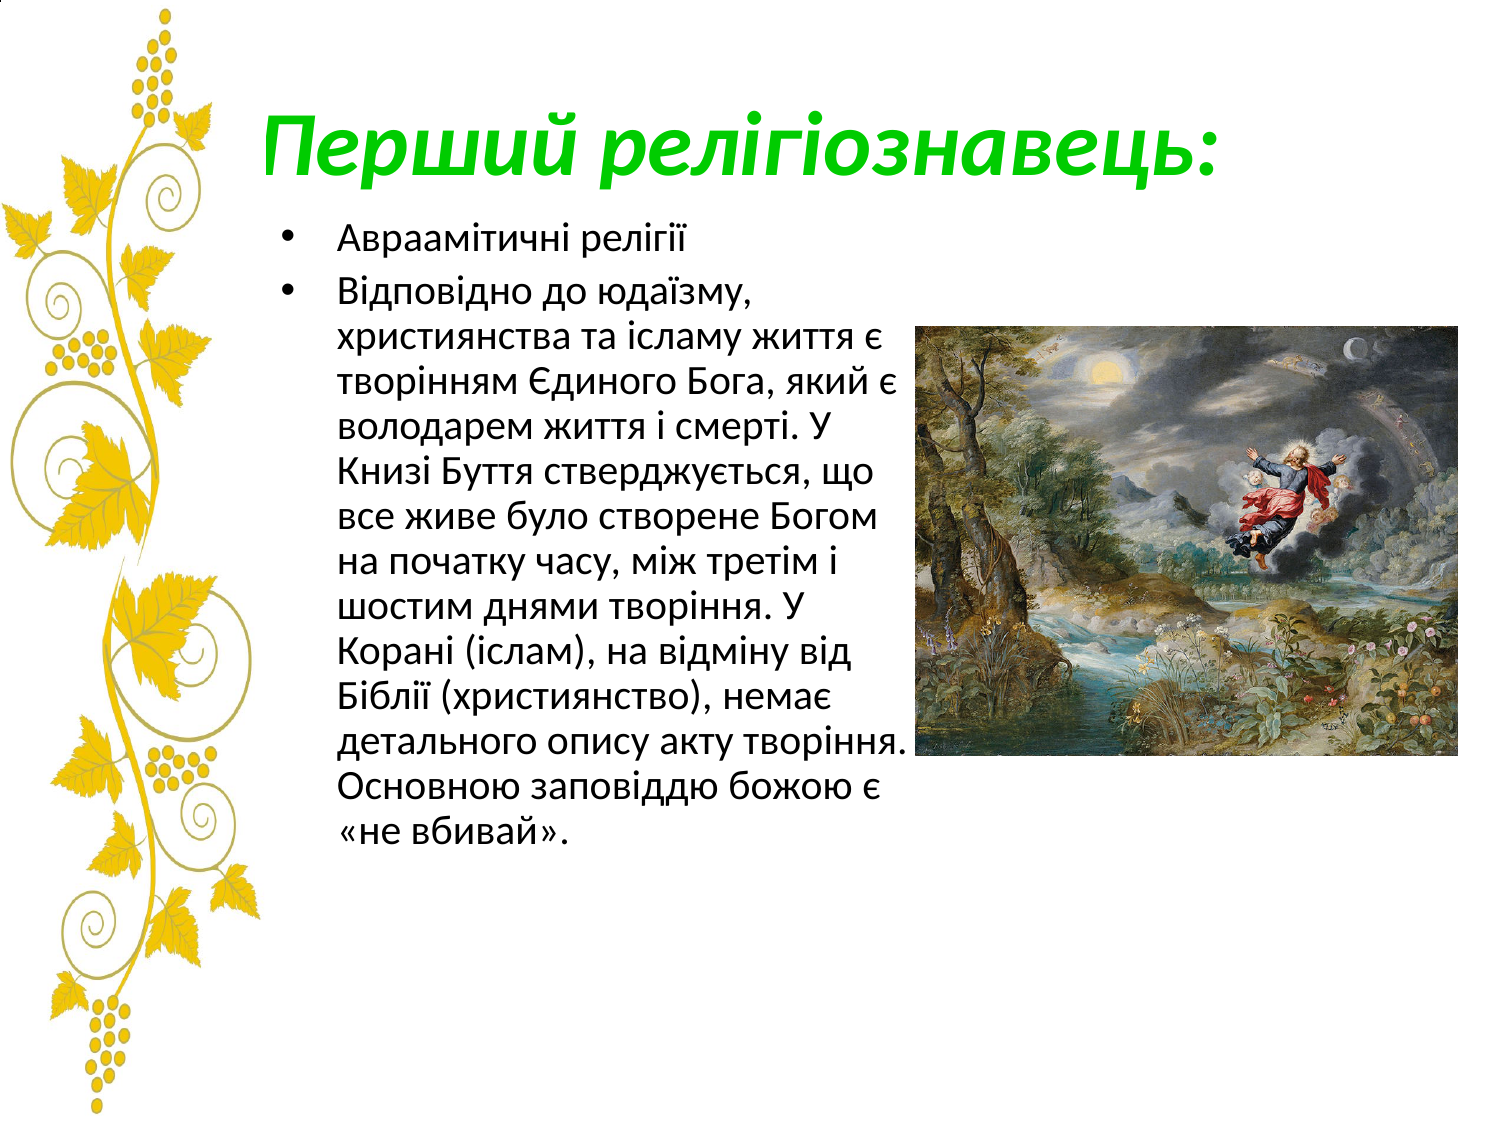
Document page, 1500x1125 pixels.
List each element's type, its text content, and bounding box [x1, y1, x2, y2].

list Авраамітичні релігії Відповідно до юдаїзму, християнства та ісламу життя є творінням Єдиного Бога, який є володарем життя і смерті. У Книзі Буття стверджується, що все живе було створене Богом на початку часу, між третім і шостим днями творіння. У Корані (іслам), на відміну від Біблії (християнство), немає детального опису акту творіння. Основною заповіддю божою є «не вбивай». [269, 208, 929, 951]
picture [915, 325, 1458, 757]
title Перший релігіознавець: [269, 45, 1425, 233]
picture [0, 0, 266, 1125]
